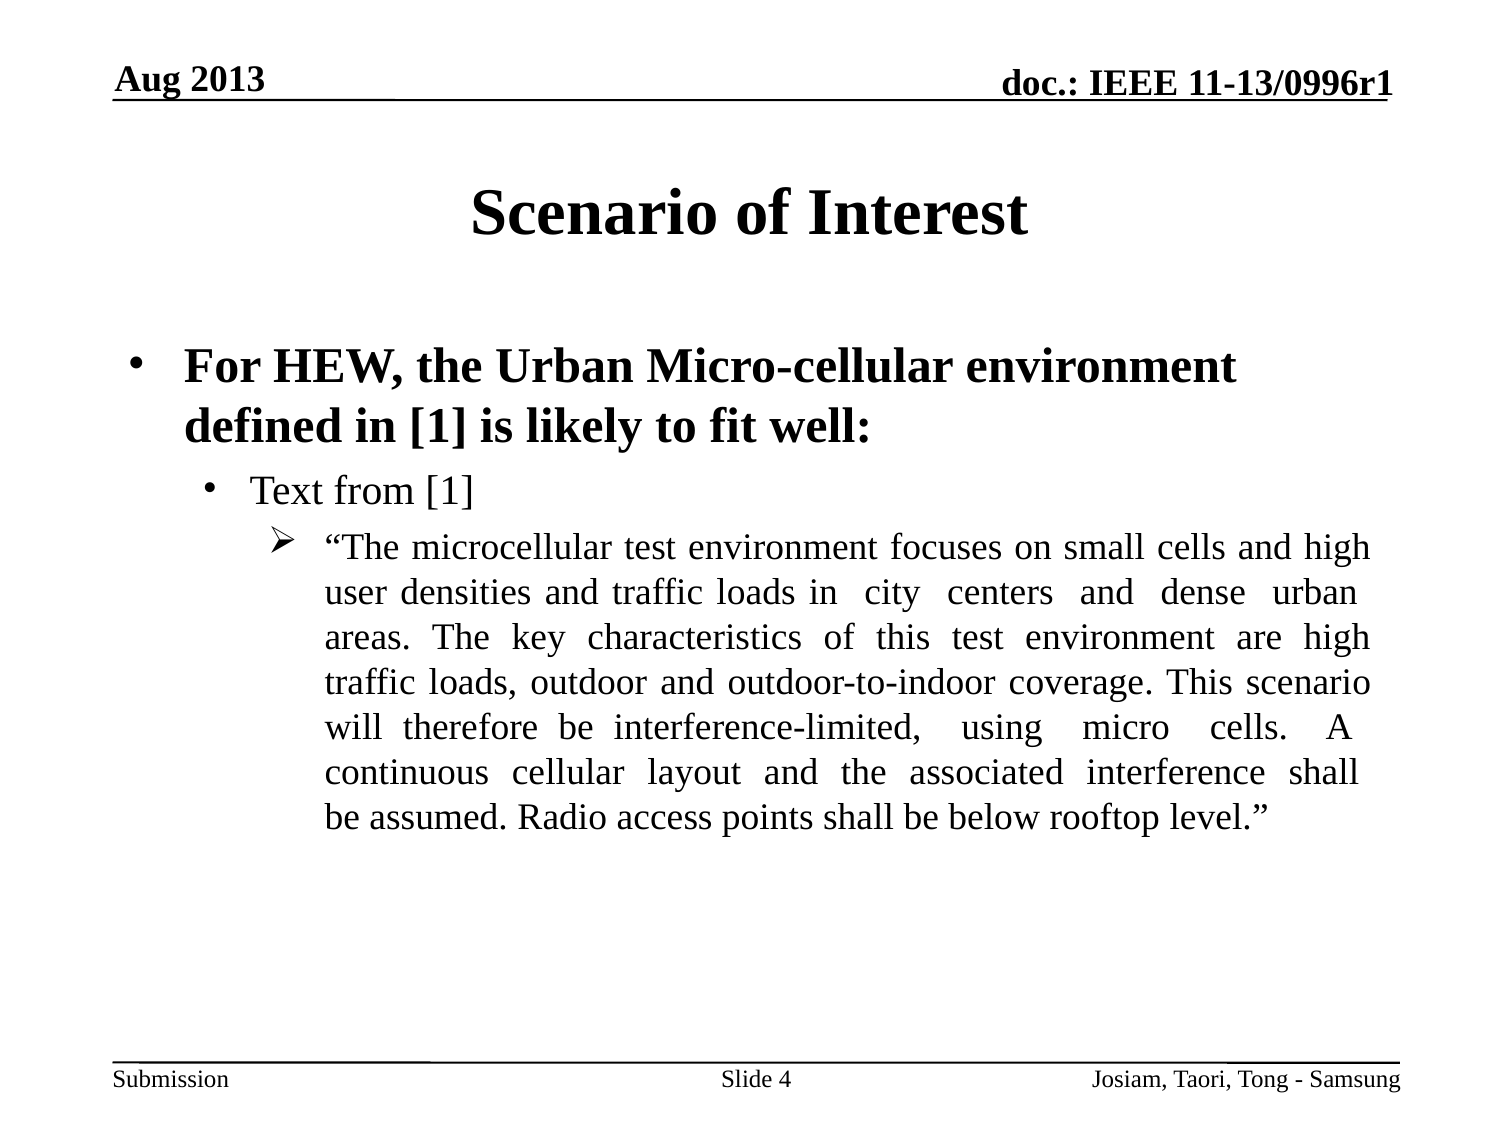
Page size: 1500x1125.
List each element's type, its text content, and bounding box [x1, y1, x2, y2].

list For HEW, the Urban Micro-cellular environment defined in [1] is likely to fit well: Text from [1] “The microcellular test environment focuses on small cells and high user densities and traffic loads in city centers and dense urban areas. The key characteristics of this test environment are high traffic loads, outdoor and outdoor-to-indoor coverage. This scenario will therefore be interference-limited, using micro cells. A continuous cellular layout and the associated interference shall be assumed. Radio access points shall be below rooftop level.” [112, 324, 1388, 1001]
footer Josiam, Taori, Tong - Samsung [1031, 1061, 1402, 1093]
slide_number Slide 4 [712, 1061, 800, 1123]
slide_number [114, 54, 493, 100]
title Scenario of Interest [112, 111, 1388, 303]
